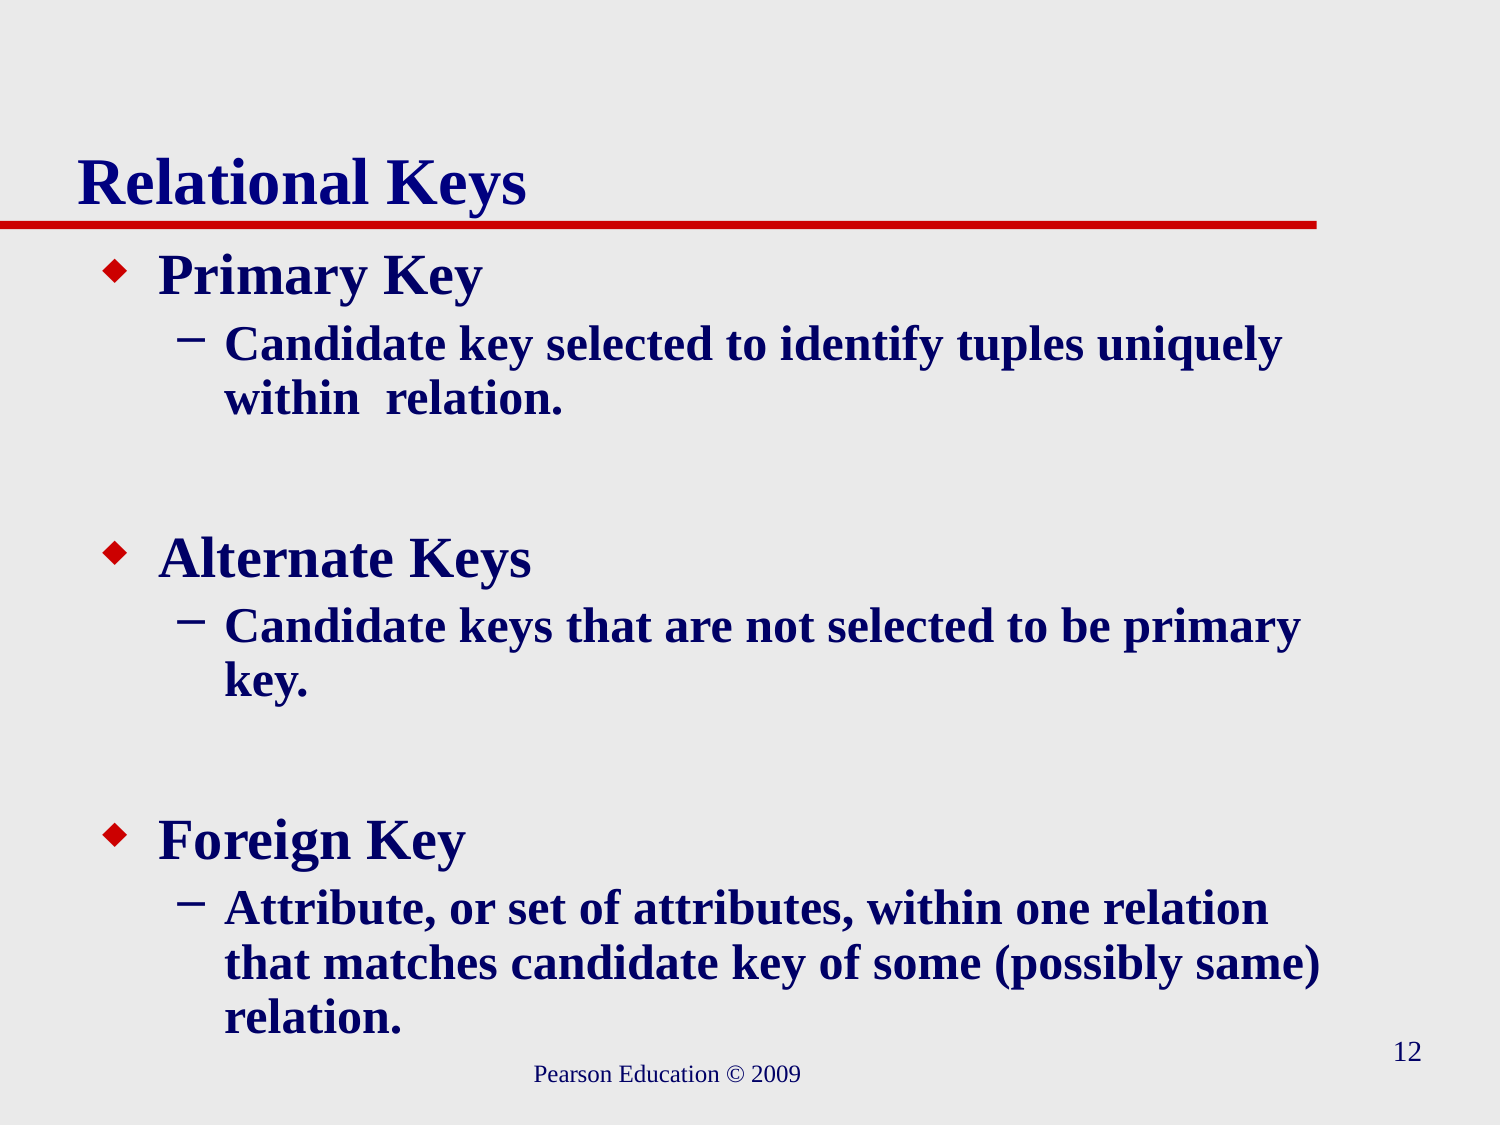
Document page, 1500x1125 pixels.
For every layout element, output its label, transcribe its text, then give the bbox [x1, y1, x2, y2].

title Relational Keys [62, 43, 1338, 226]
slide_number 12 [1125, 1012, 1438, 1088]
text_box Pearson Education © 2009 [512, 1050, 1038, 1095]
list Primary Key Candidate key selected to identify tuples uniquely within relation. Alternate Keys Candidate keys that are not selected to be primary key. Foreign Key Attribute, or set of attributes, within one relation that matches candidate key of some (possibly same) relation. [87, 237, 1356, 1013]
